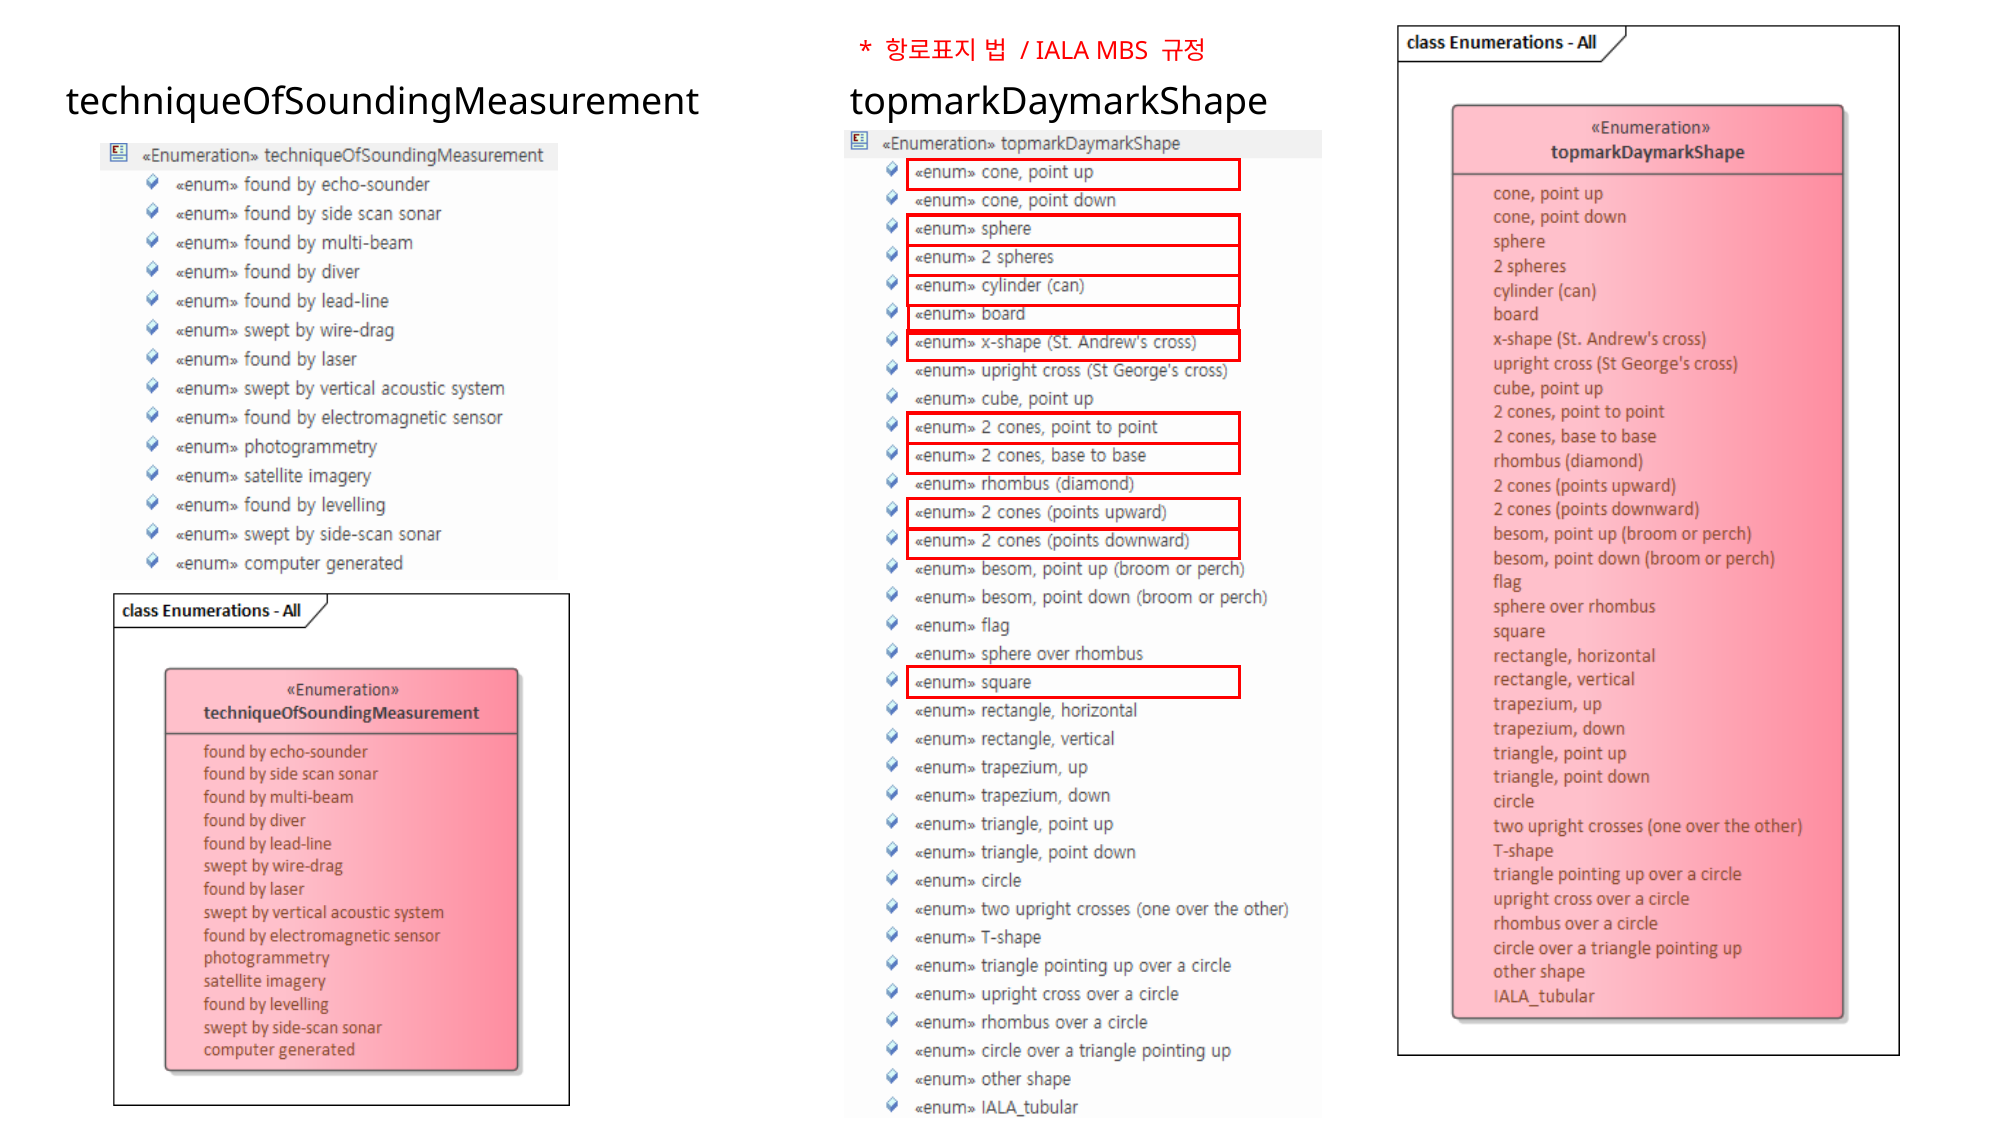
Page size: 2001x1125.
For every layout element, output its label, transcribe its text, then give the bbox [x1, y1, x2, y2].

text_box topmarkDaymarkShape [835, 69, 1284, 130]
picture [100, 143, 558, 580]
text_box * 항로표지 법 / IALA MBS 규정 [844, 27, 1396, 72]
picture [112, 592, 570, 1106]
picture [1396, 24, 1900, 1056]
text_box techniqueOfSoundingMeasurement [51, 69, 715, 130]
picture [844, 130, 1322, 1118]
